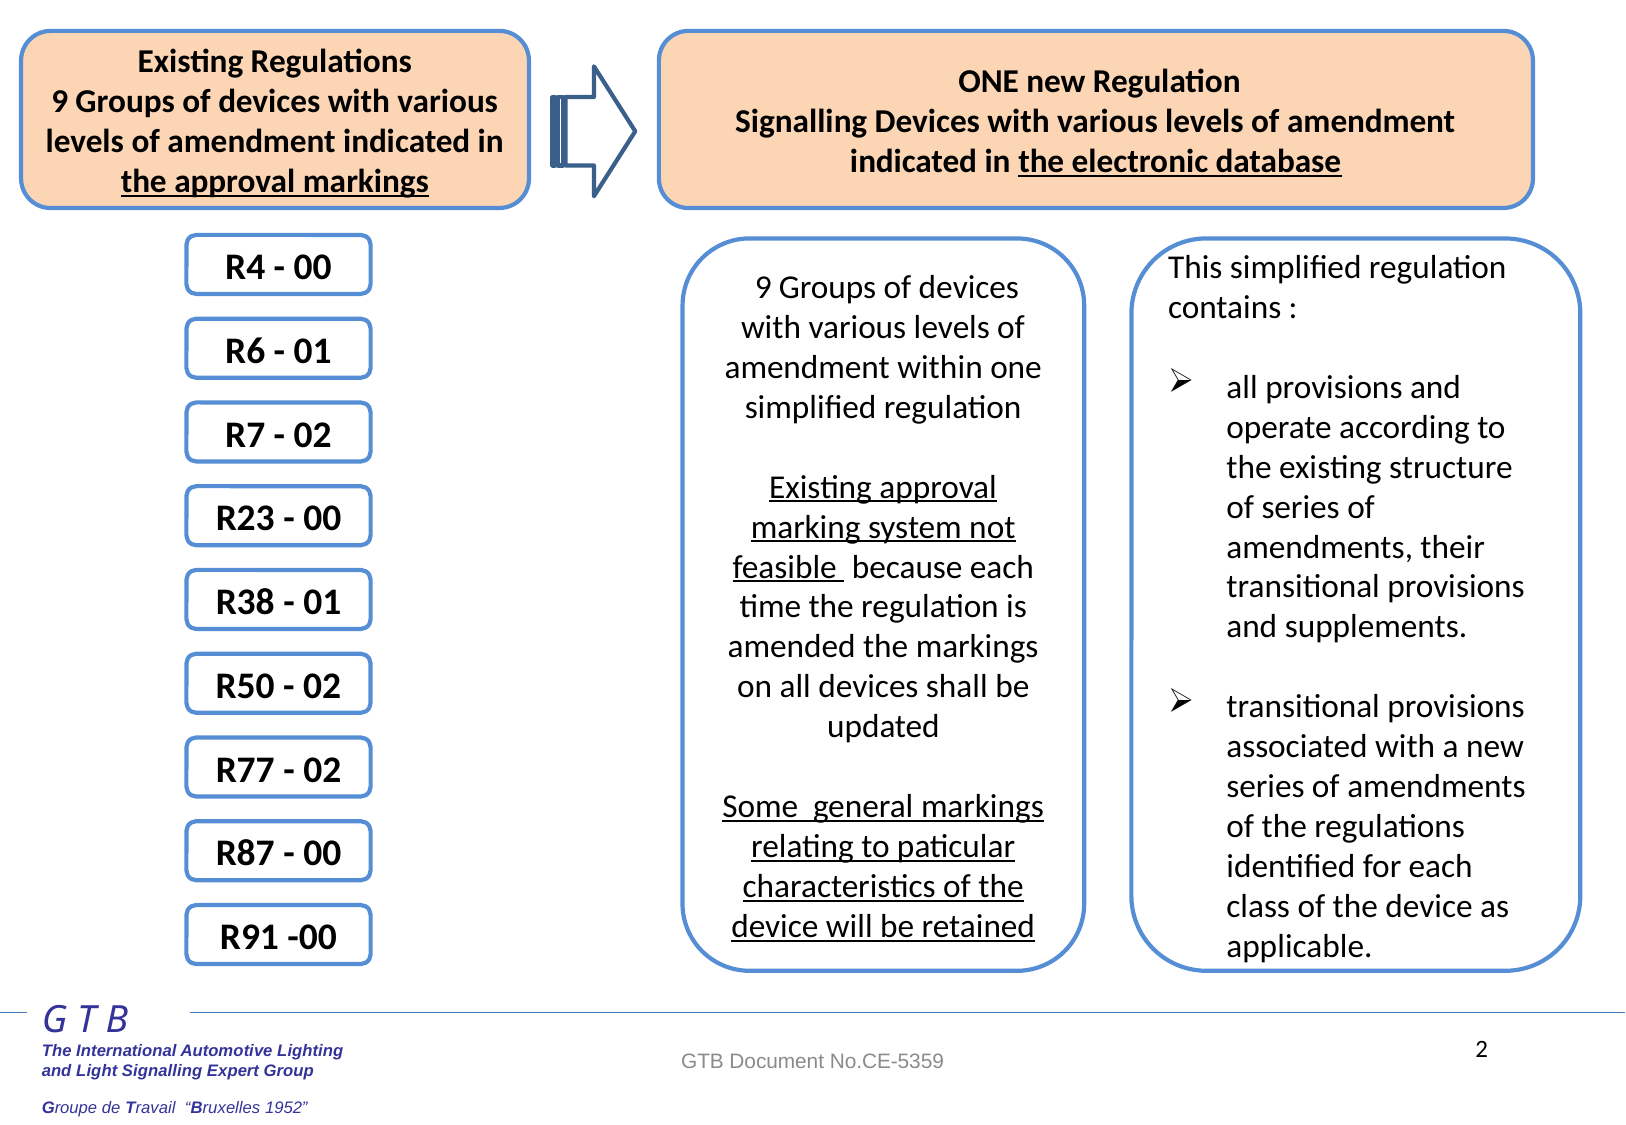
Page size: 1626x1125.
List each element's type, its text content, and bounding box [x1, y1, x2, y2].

text_box R23 - 00 [184, 484, 373, 548]
text_box R77 - 02 [184, 735, 373, 799]
text_box This simplified regulation contains : all provisions and operate according to the existing structure of series of amendments, their transitional provisions and supplements. transitional provisions associated with a new series of amendments of the regulations identified for each class of the device as applicable. [1129, 236, 1583, 973]
text_box R6 - 01 [184, 316, 373, 380]
text_box R50 - 02 [184, 651, 373, 715]
text_box R7 - 02 [184, 400, 373, 464]
text_box Existing Regulations 9 Groups of devices with various levels of amendment indicated in the approval markings [18, 28, 532, 211]
text_box G T B The International Automotive Lighting and Light Signalling Expert Group Groupe de Travail “Bruxelles 1952” [27, 987, 407, 1125]
text_box [550, 64, 638, 199]
text_box R87 - 00 [184, 819, 373, 883]
text_box ONE new Regulation Signalling Devices with various levels of amendment indicated in the electronic database [656, 28, 1536, 211]
footer GTB Document No.CE-5359 [555, 1023, 1070, 1099]
text_box 9 Groups of devices with various levels of amendment within one simplified regulation Existing approval marking system not feasible because each time the regulation is amended the markings on all devices shall be updated Some general markings relating to paticular characteristics of the device will be retained [680, 236, 1087, 973]
text_box R38 - 01 [184, 567, 373, 632]
text_box R4 - 00 [184, 232, 373, 297]
text_box R91 -00 [184, 902, 373, 967]
text_box 2 [1164, 1024, 1504, 1100]
